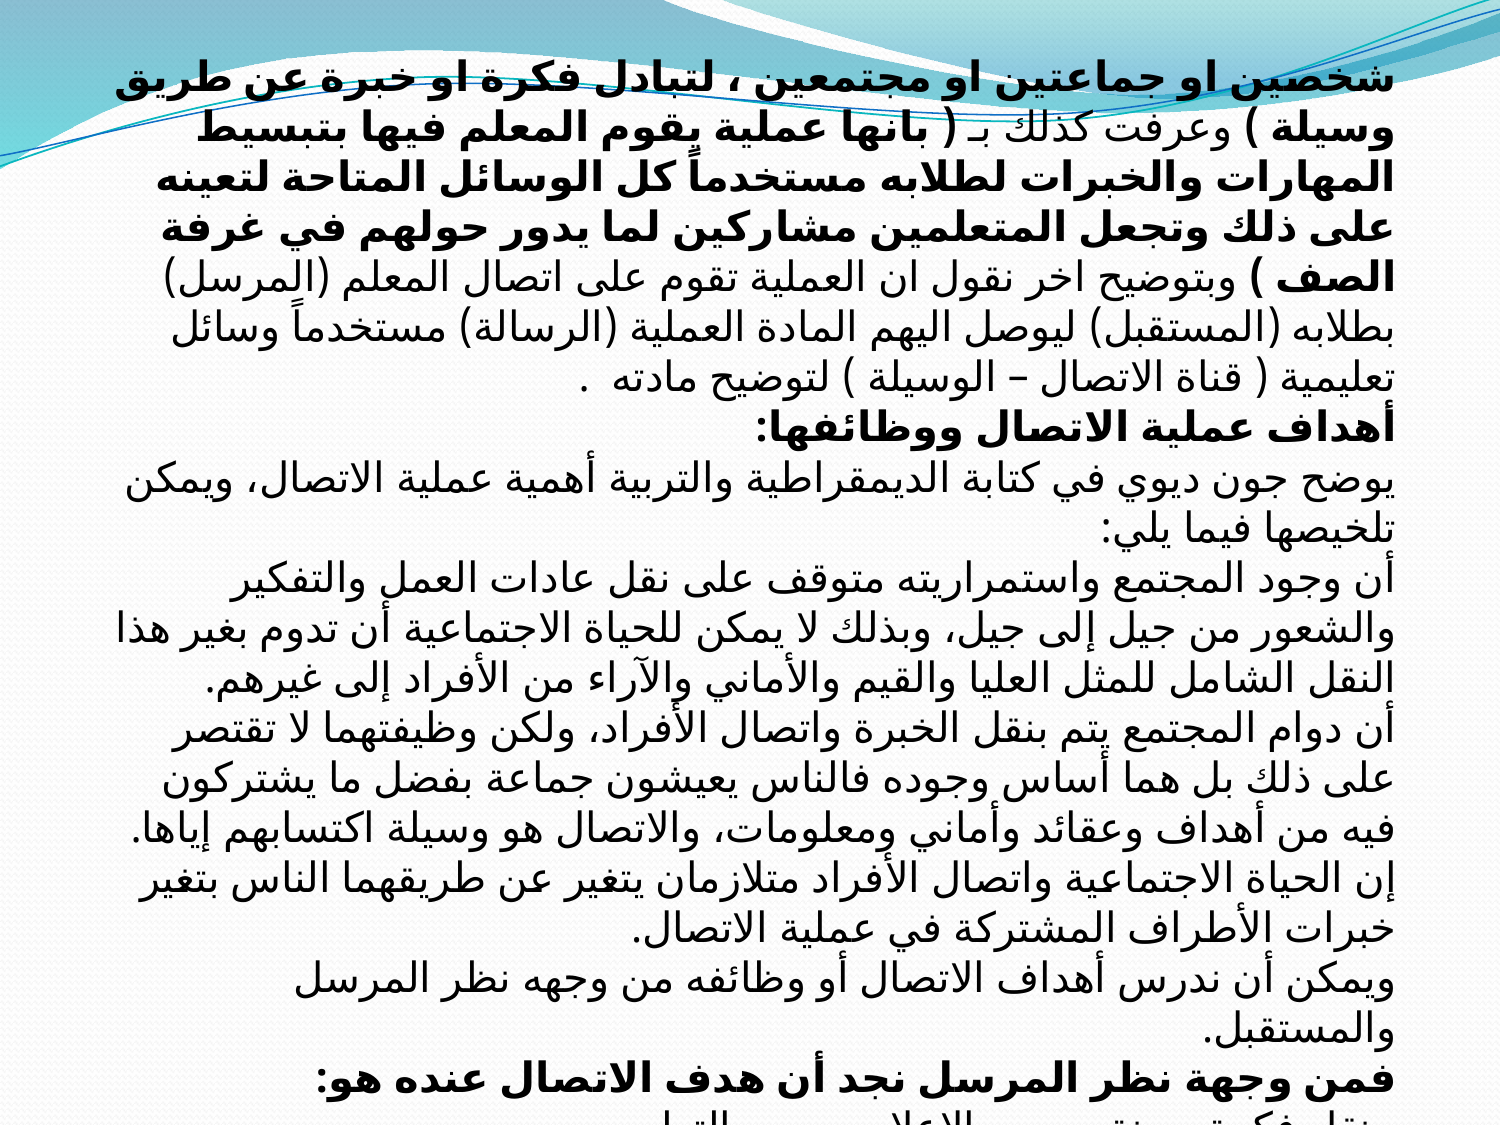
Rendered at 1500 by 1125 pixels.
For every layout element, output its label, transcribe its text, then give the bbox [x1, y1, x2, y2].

text_box شخصين او جماعتين او مجتمعين ، لتبادل فكرة او خبرة عن طريق وسيلة ) وعرفت كذلك بـ ( بانها عملية يقوم المعلم فيها بتبسيط المهارات والخبرات لطلابه مستخدماً كل الوسائل المتاحة لتعينه على ذلك وتجعل المتعلمين مشاركين لما يدور حولهم في غرفة الصف ) وبتوضيح اخر نقول ان العملية تقوم على اتصال المعلم (المرسل) بطلابه (المستقبل) ليوصل اليهم المادة العملية (الرسالة) مستخدماً وسائل تعليمية ( قناة الاتصال – الوسيلة ) لتوضيح مادته . أهداف عملية الاتصال ووظائفها: يوضح جون ديوي في كتابة الديمقراطية والتربية أهمية عملية الاتصال، ويمكن تلخيصها فيما يلي: أن وجود المجتمع واستمراريته متوقف على نقل عادات العمل والتفكير والشعور من جيل إلى جيل، وبذلك لا يمكن للحياة الاجتماعية أن تدوم بغير هذا النقل الشامل للمثل العليا والقيم والأماني والآراء من الأفراد إلى غيرهم. أن دوام المجتمع يتم بنقل الخبرة واتصال الأفراد، ولكن وظيفتهما لا تقتصر على ذلك بل هما أساس وجوده فالناس يعيشون جماعة بفضل ما يشتركون فيه من أهداف وعقائد وأماني ومعلومات، والاتصال هو وسيلة اكتسابهم إياها. إن الحياة الاجتماعية واتصال الأفراد متلازمان يتغير عن طريقهما الناس بتغير خبرات الأطراف المشتركة في عملية الاتصال. ويمكن أن ندرس أهداف الاتصال أو وظائفه من وجهه نظر المرسل والمستقبل. فمن وجهة نظر المرسل نجد أن هدف الاتصال عنده هو: - نقل فكرة معينة. - الإعلام. - التعليم. - الإقناع. - الترفيه. [88, 42, 1412, 1125]
